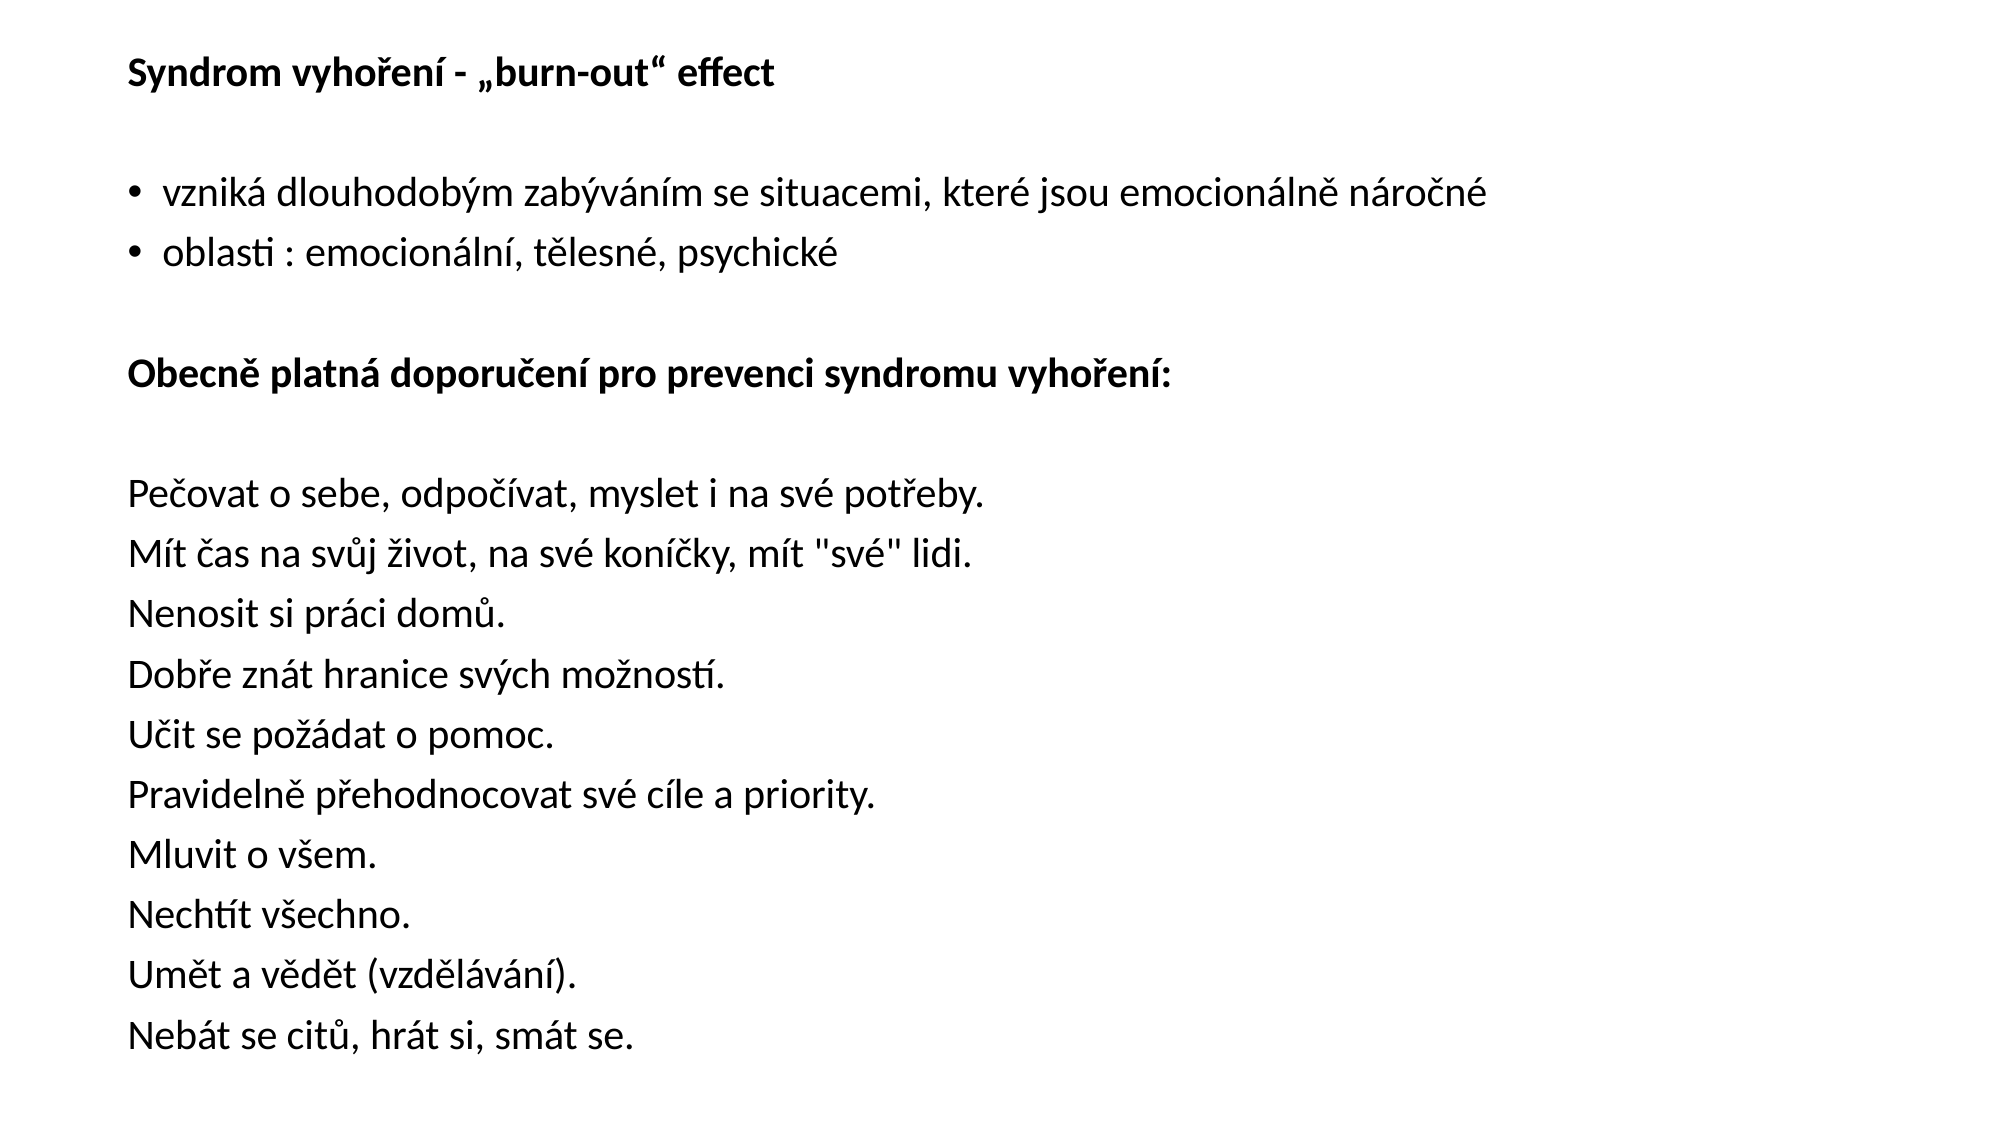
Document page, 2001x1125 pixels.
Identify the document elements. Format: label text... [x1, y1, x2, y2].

list Syndrom vyhoření - „burn-out“ effect vzniká dlouhodobým zabýváním se situacemi, které jsou emocionálně náročné oblasti : emocionální, tělesné, psychické Obecně platná doporučení pro prevenci syndromu vyhoření: Pečovat o sebe, odpočívat, myslet i na své potřeby. Mít čas na svůj život, na své koníčky, mít "své" lidi. Nenosit si práci domů. Dobře znát hranice svých možností. Učit se požádat o pomoc. Pravidelně přehodnocovat své cíle a priority. Mluvit o všem. Nechtít všechno. Umět a vědět (vzdělávání). Nebát se citů, hrát si, smát se. [112, 42, 1863, 1069]
